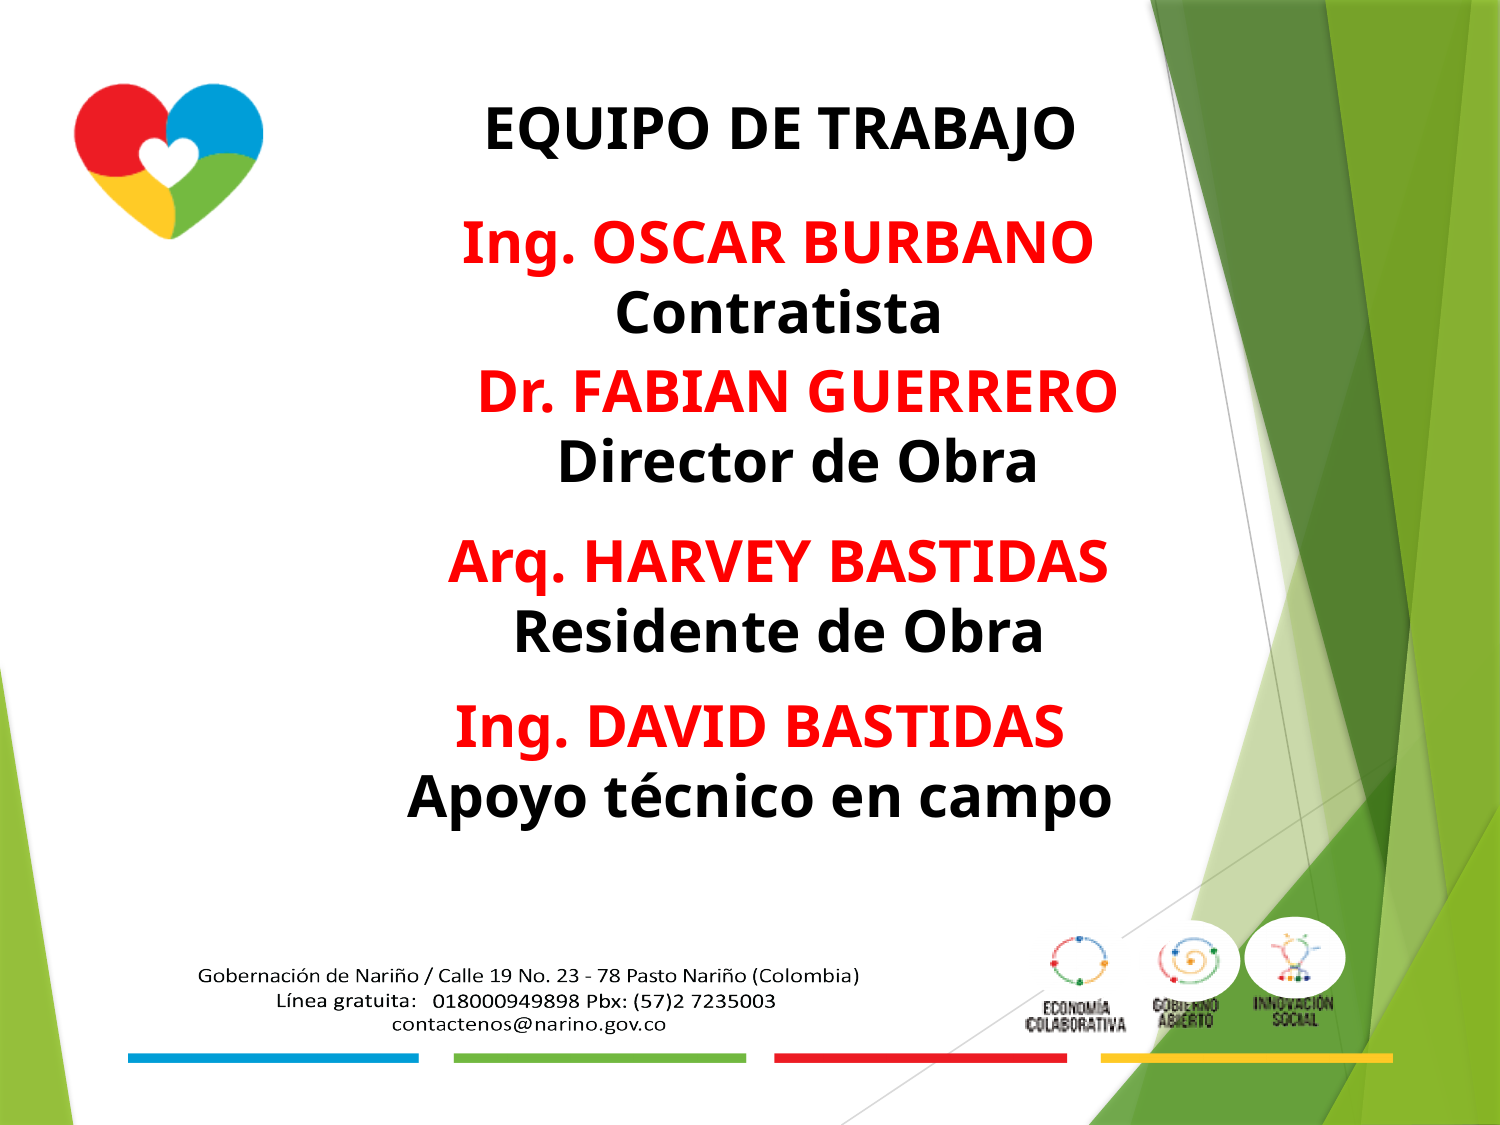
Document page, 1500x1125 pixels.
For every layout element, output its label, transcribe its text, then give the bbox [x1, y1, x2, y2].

text_box Dr. FABIAN GUERRERO Director de Obra [184, 347, 1412, 552]
text_box Arq. HARVEY BASTIDAS Residente de Obra [165, 516, 1393, 672]
picture [54, 82, 284, 326]
text_box Ing. OSCAR BURBANO Contratista [165, 198, 1393, 353]
text_box EQUIPO DE TRABAJO [285, 83, 1359, 161]
picture [128, 903, 1394, 1063]
text_box Ing. DAVID BASTIDAS Apoyo técnico en campo [147, 681, 1375, 887]
